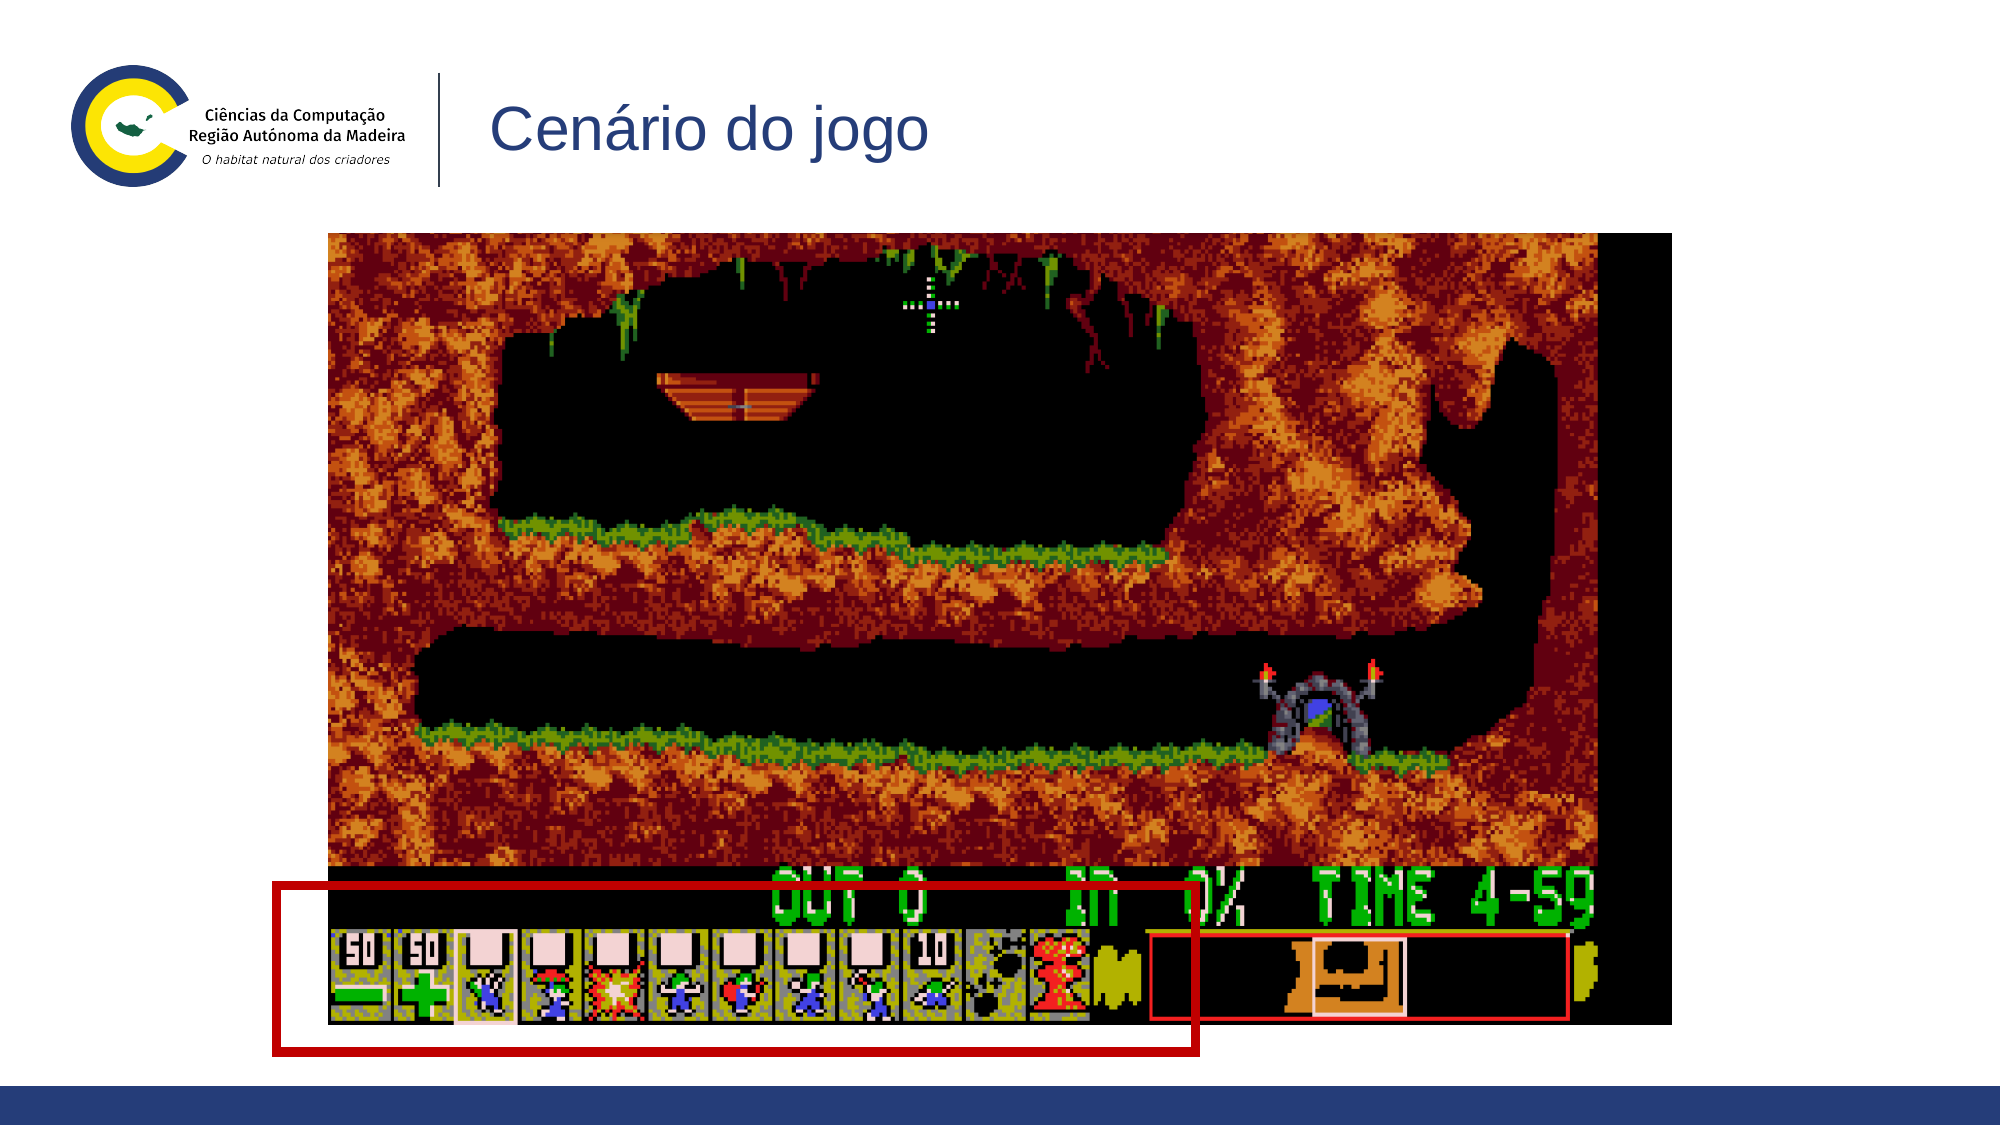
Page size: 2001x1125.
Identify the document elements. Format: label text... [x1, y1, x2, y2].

text_box [275, 885, 1196, 1053]
picture [328, 233, 1672, 1025]
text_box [71, 65, 440, 188]
text_box [0, 1085, 2000, 1125]
text_box Cenário do jogo [475, 80, 947, 171]
